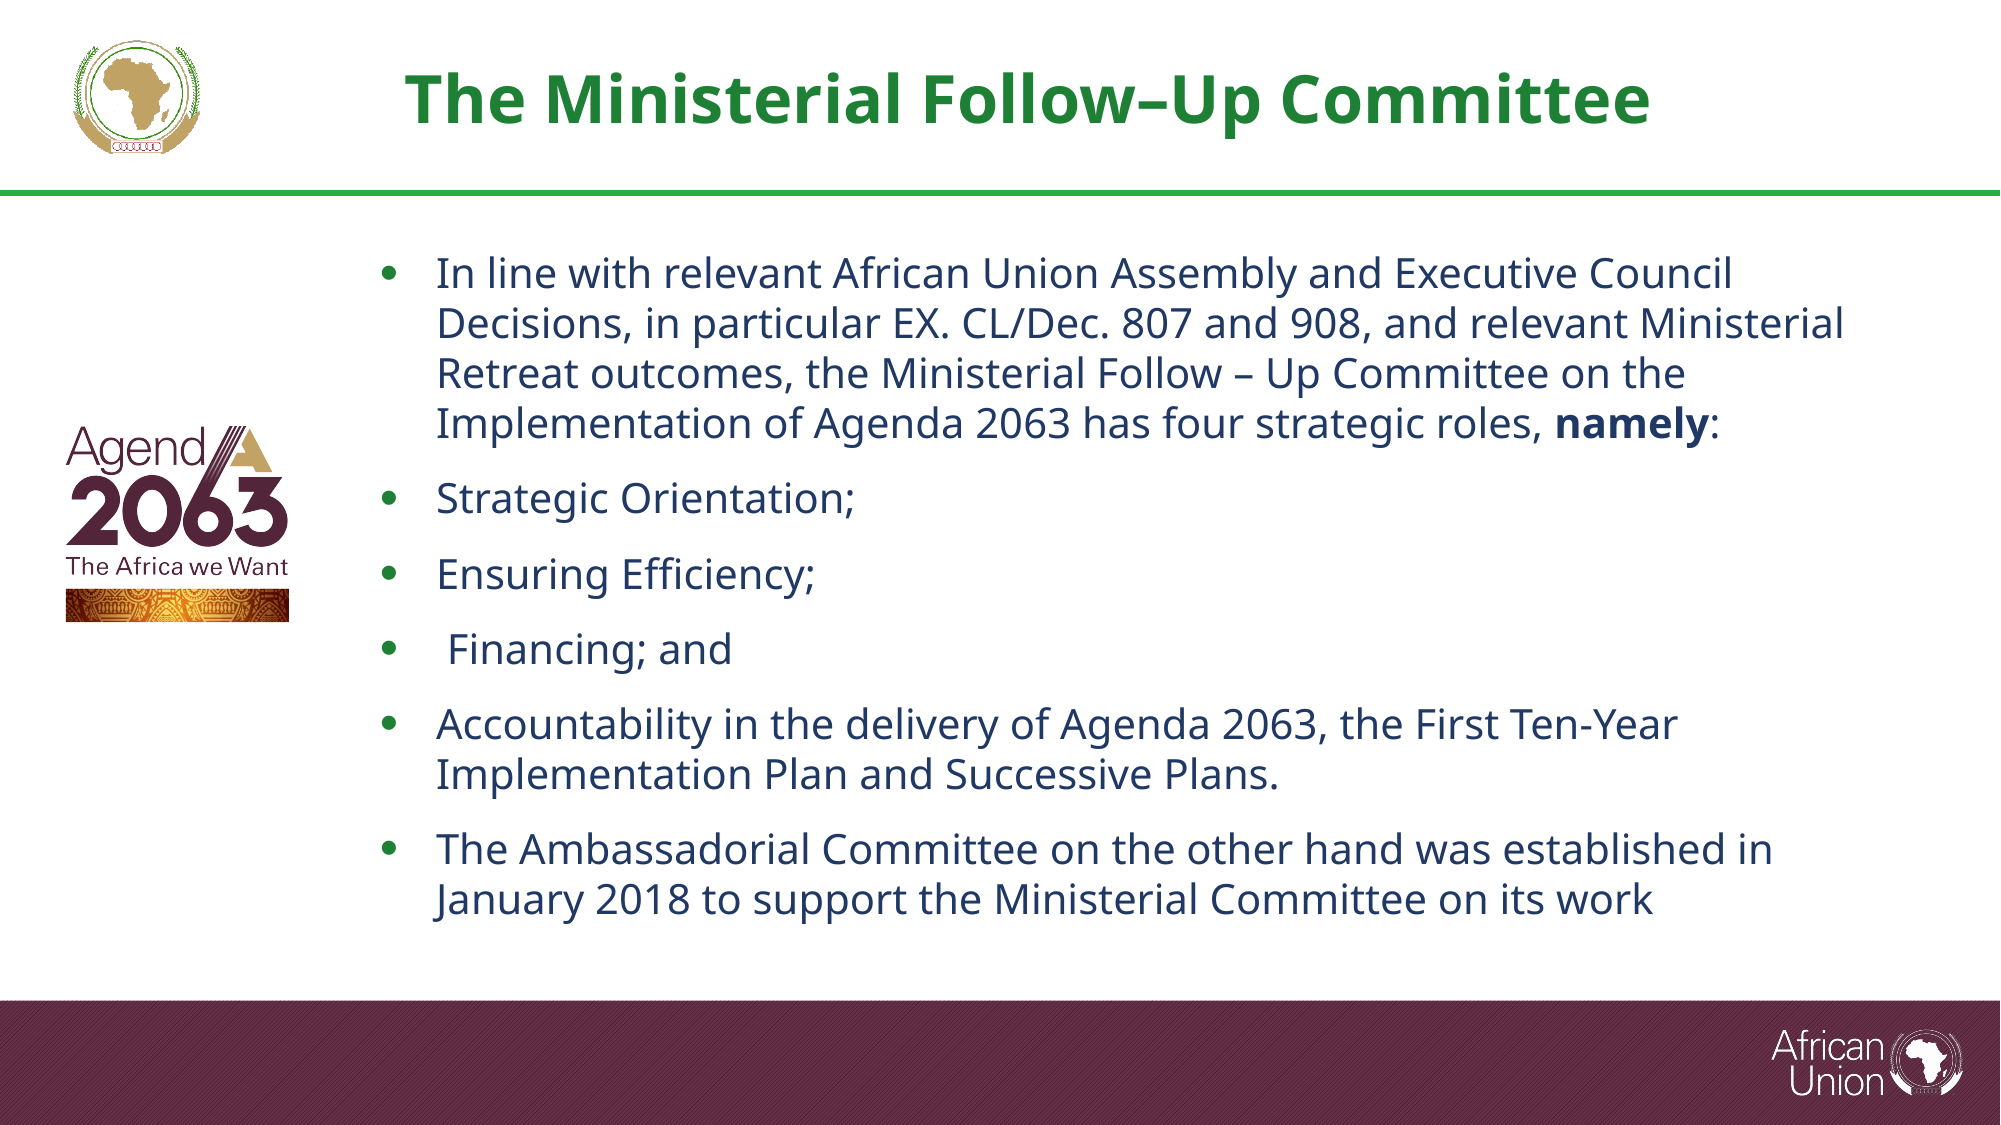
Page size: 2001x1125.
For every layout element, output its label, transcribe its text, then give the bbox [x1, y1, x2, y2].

list In line with relevant African Union Assembly and Executive Council Decisions, in particular EX. CL/Dec. 807 and 908, and relevant Ministerial Retreat outcomes, the Ministerial Follow – Up Committee on the Implementation of Agenda 2063 has four strategic roles, namely: Strategic Orientation; Ensuring Efficiency; Financing; and Accountability in the delivery of Agenda 2063, the First Ten-Year Implementation Plan and Successive Plans. The Ambassadorial Committee on the other hand was established in January 2018 to support the Ministerial Committee on its work [345, 239, 1902, 945]
text_box [0, 1000, 1734, 1125]
picture [1734, 1000, 2000, 1125]
picture [56, 420, 299, 650]
text_box The Ministerial Follow–Up Committee [390, 49, 1668, 145]
picture [71, 38, 202, 156]
